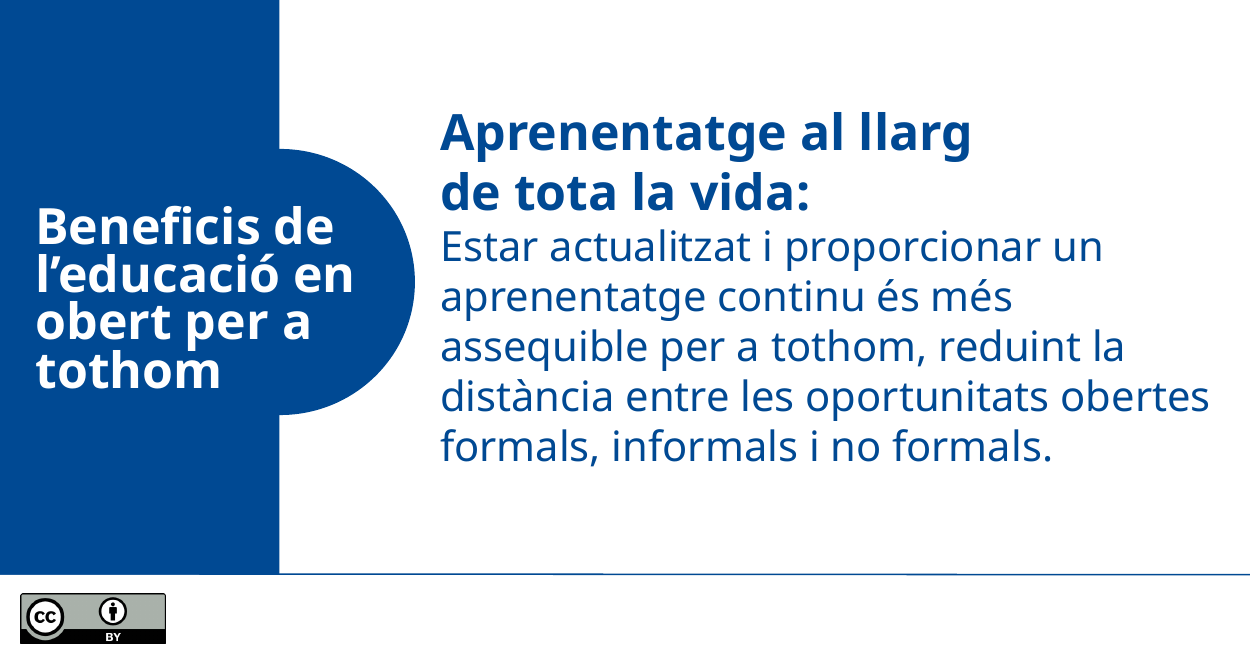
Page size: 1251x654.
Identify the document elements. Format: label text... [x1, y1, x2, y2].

text_box [390, 204, 415, 360]
text_box [0, 0, 280, 573]
picture [20, 592, 166, 645]
text_box Beneficis de l’educació en obert per a tothom [20, 190, 390, 413]
text_box [183, 148, 378, 190]
text_box Aprenentatge al llarg de tota la vida: Estar actualitzat i proporcionar un aprenentatge continu és més assequible per a tothom, reduint la distància entre les oportunitats obertes formals, informals i no formals. [424, 84, 1235, 486]
text_box [0, 582, 1250, 654]
